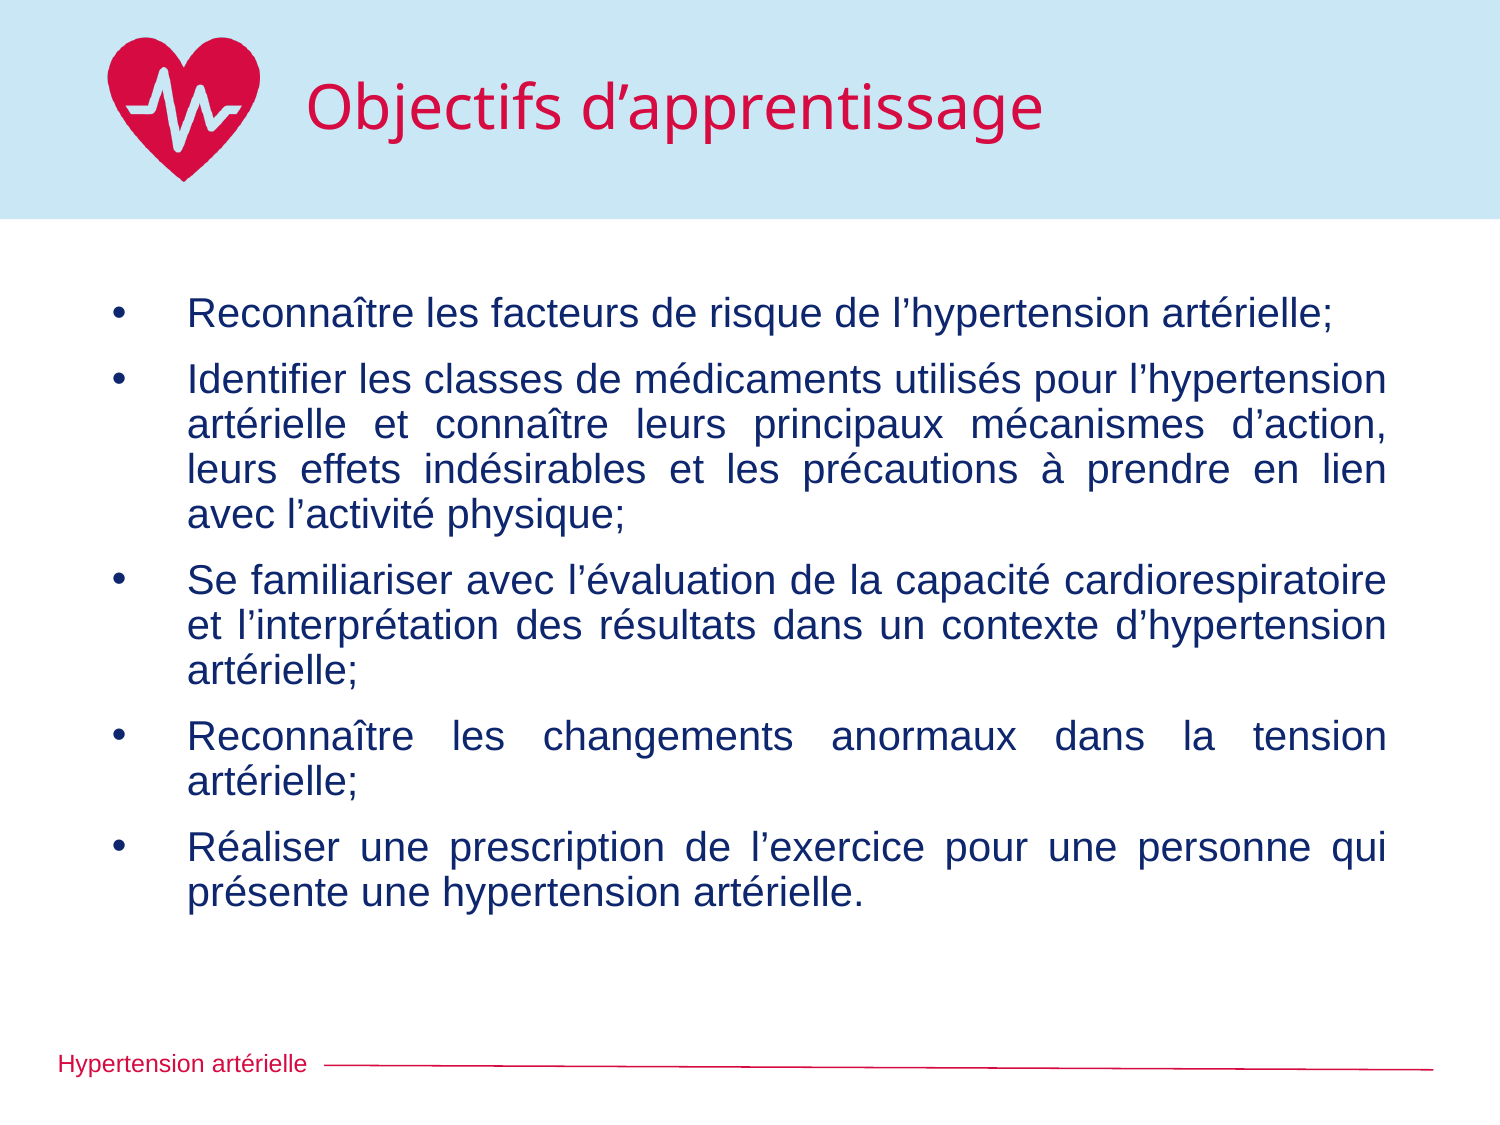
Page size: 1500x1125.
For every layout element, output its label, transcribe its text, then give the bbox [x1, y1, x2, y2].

title Objectifs d’apprentissage [295, 59, 1465, 160]
list Hypertension artérielle [42, 1043, 325, 1080]
list Reconnaître les facteurs de risque de l’hypertension artérielle; Identifier les classes de médicaments utilisés pour l’hypertension artérielle et connaître leurs principaux mécanismes d’action, leurs effets indésirables et les précautions à prendre en lien avec l’activité physique; Se familiariser avec l’évaluation de la capacité cardiorespiratoire et l’interprétation des résultats dans un contexte d’hypertension artérielle; Reconnaître les changements anormaux dans la tension artérielle; Réaliser une prescription de l’exercice pour une personne qui présente une hypertension artérielle. [96, 277, 1404, 930]
picture [76, 2, 291, 217]
